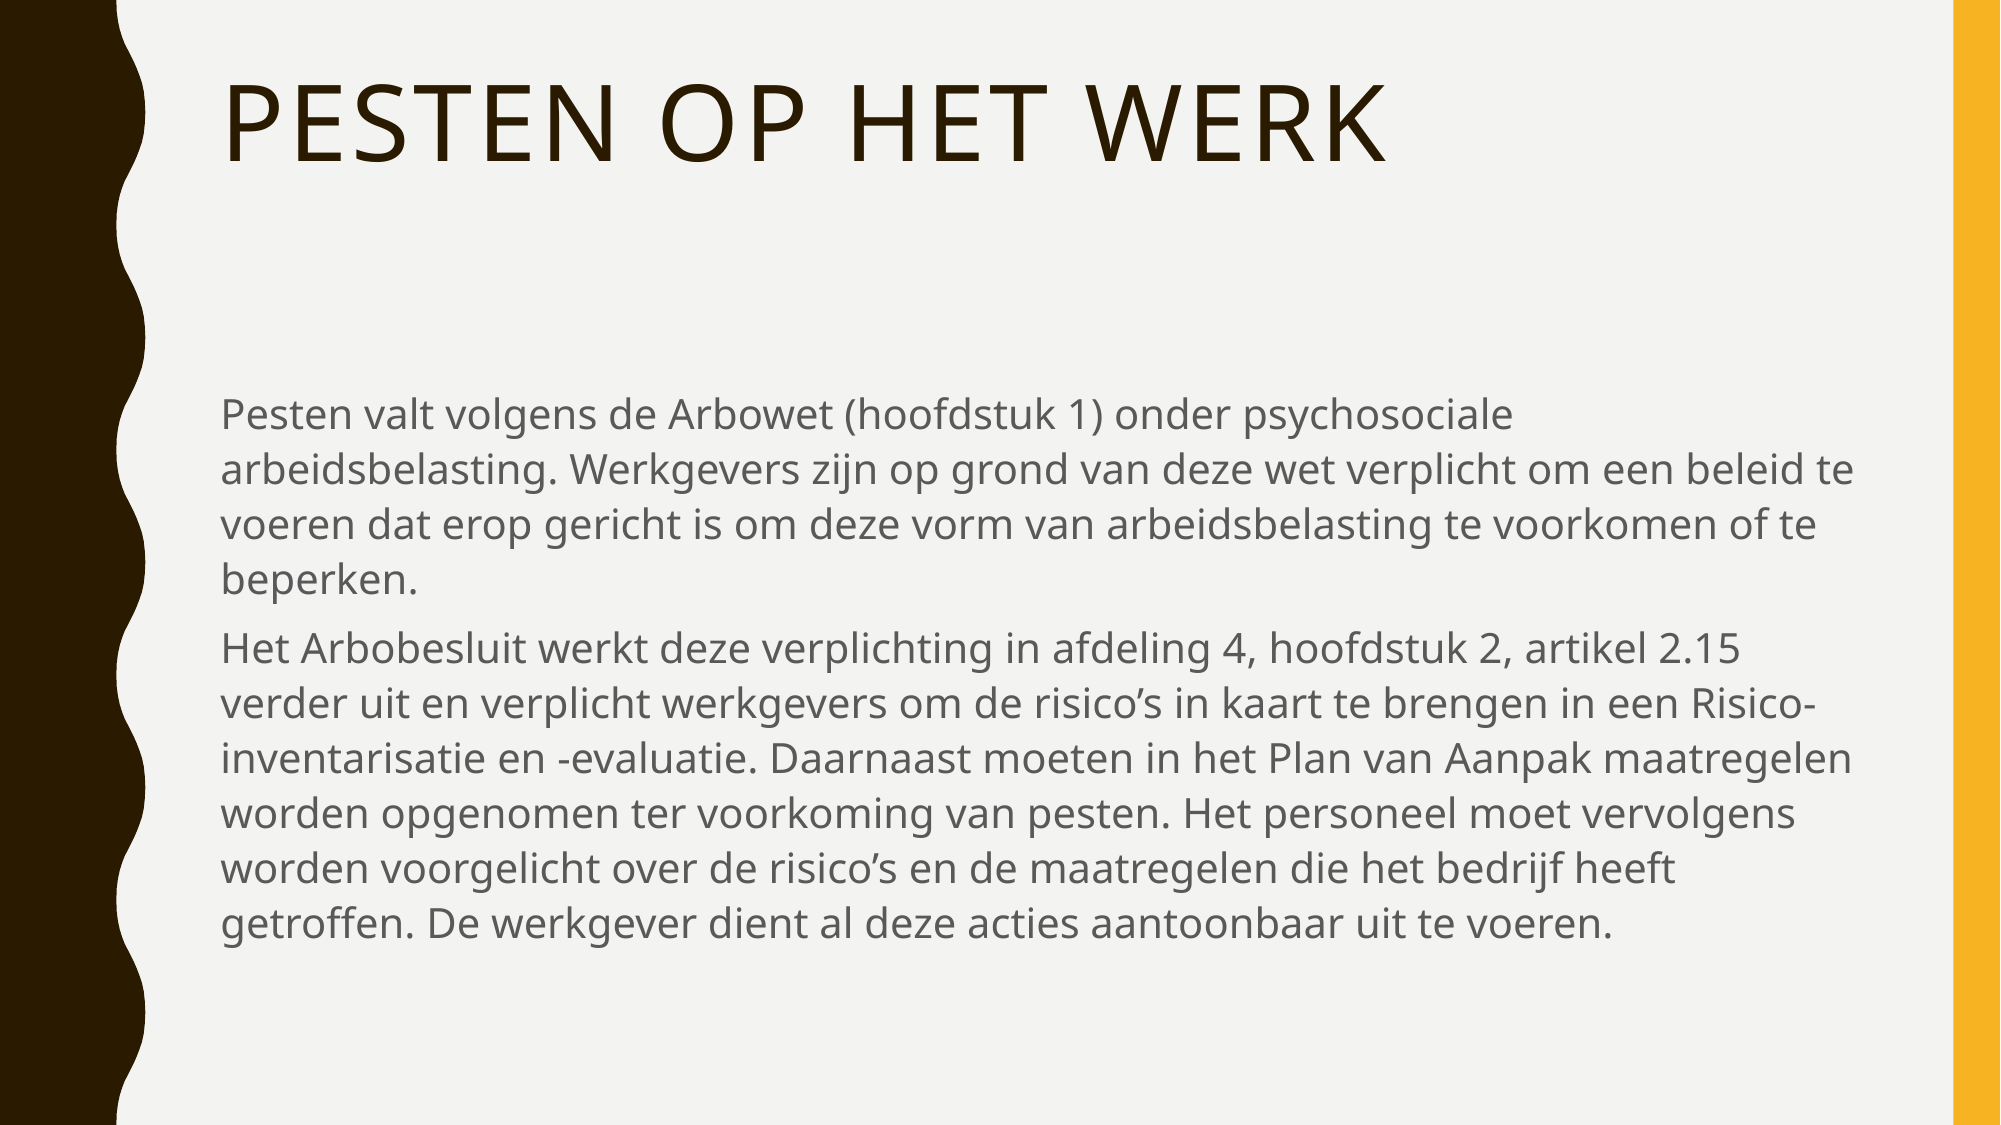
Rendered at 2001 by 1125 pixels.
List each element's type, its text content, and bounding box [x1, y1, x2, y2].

list Pesten valt volgens de Arbowet (hoofdstuk 1) onder psychosociale arbeidsbelasting. Werkgevers zijn op grond van deze wet verplicht om een beleid te voeren dat erop gericht is om deze vorm van arbeidsbelasting te voorkomen of te beperken. Het Arbobesluit werkt deze verplichting in afdeling 4, hoofdstuk 2, artikel 2.15 verder uit en verplicht werkgevers om de risico’s in kaart te brengen in een Risico-inventarisatie en -evaluatie. Daarnaast moeten in het Plan van Aanpak maatregelen worden opgenomen ter voorkoming van pesten. Het personeel moet vervolgens worden voorgelicht over de risico’s en de maatregelen die het bedrijf heeft getroffen. De werkgever dient al deze acties aantoonbaar uit te voeren. [205, 375, 1875, 965]
title Pesten op het werk [205, 62, 1875, 308]
